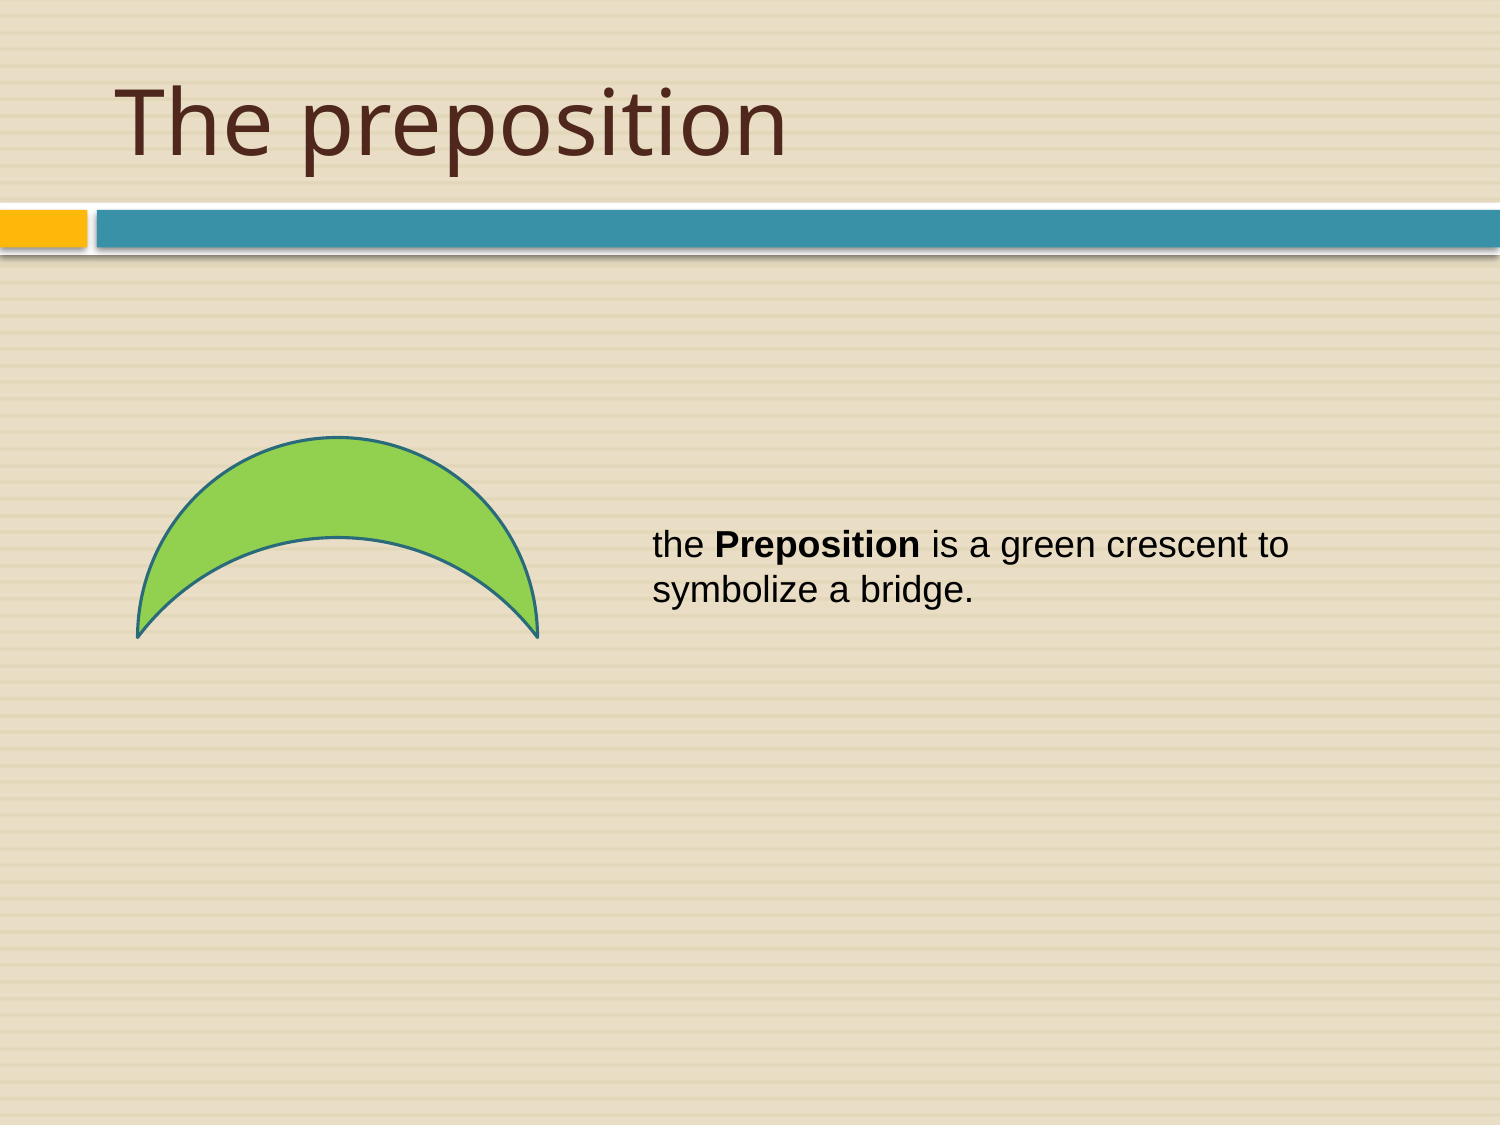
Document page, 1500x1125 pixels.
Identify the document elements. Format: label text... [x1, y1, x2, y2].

text_box the Preposition is a green crescent to symbolize a bridge. [637, 512, 1388, 618]
title The preposition [99, 37, 1438, 201]
text_box [135, 435, 540, 639]
